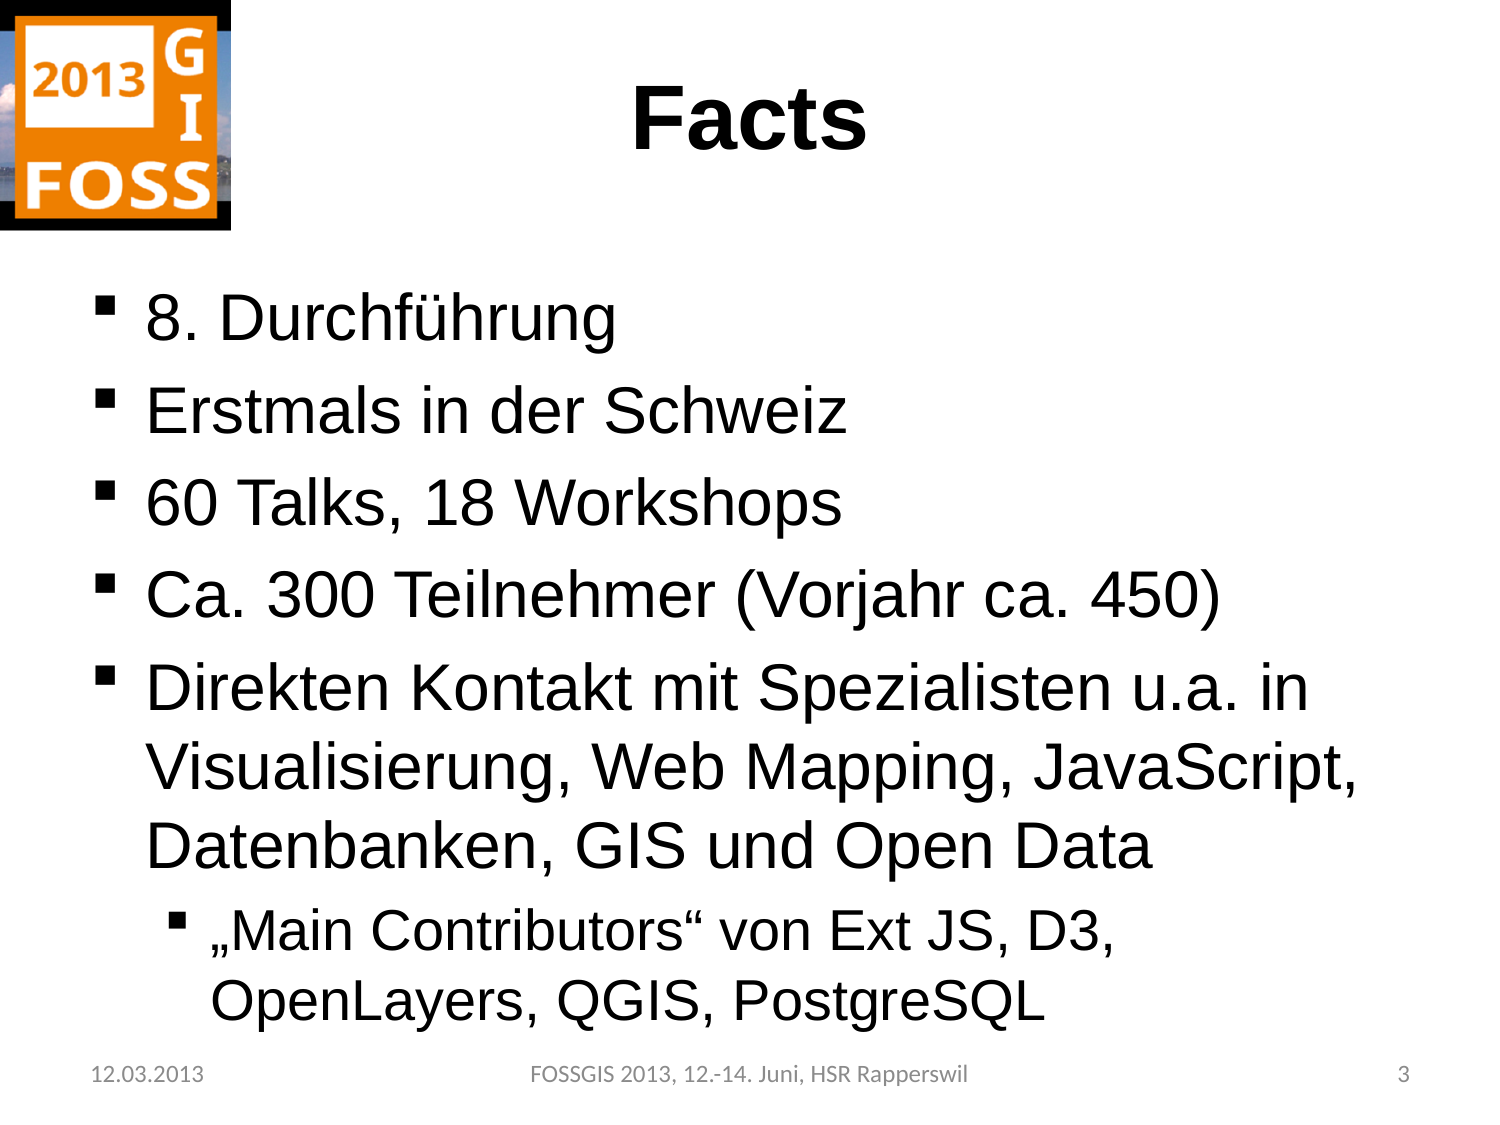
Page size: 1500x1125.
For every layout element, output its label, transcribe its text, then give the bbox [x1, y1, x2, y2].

footer FOSSGIS 2013, 12.-14. Juni, HSR Rapperswil [512, 1042, 988, 1103]
picture [0, 0, 231, 231]
list 8. Durchführung Erstmals in der Schweiz 60 Talks, 18 Workshops Ca. 300 Teilnehmer (Vorjahr ca. 450) Direkten Kontakt mit Spezialisten u.a. in Visualisierung, Web Mapping, JavaScript, Datenbanken, GIS und Open Data „Main Contributors“ von Ext JS, D3, OpenLayers, QGIS, PostgreSQL [75, 267, 1425, 1047]
slide_number 3 [1074, 1042, 1425, 1103]
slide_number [75, 1042, 425, 1103]
title Facts [235, 19, 1425, 207]
